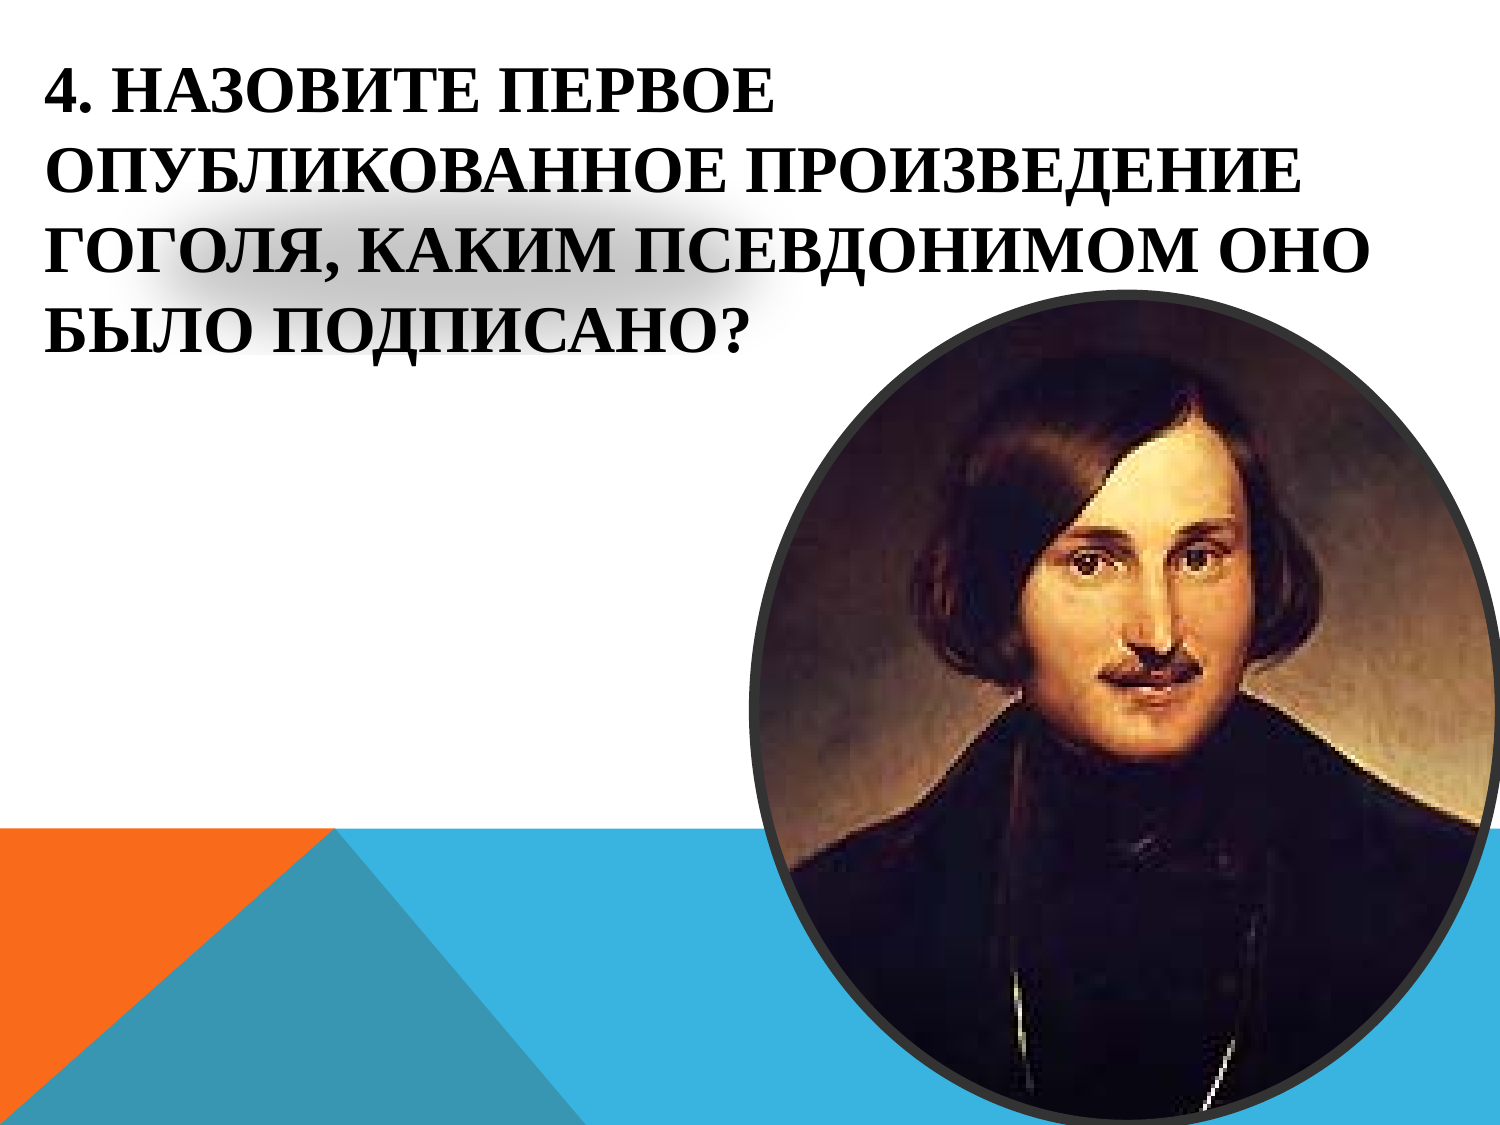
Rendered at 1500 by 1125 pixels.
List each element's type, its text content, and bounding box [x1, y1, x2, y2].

title 4. Назовите первое опубликованное произведение Гоголя, каким псевдонимом оно было подписано? [29, 160, 1400, 251]
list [753, 294, 1500, 1125]
